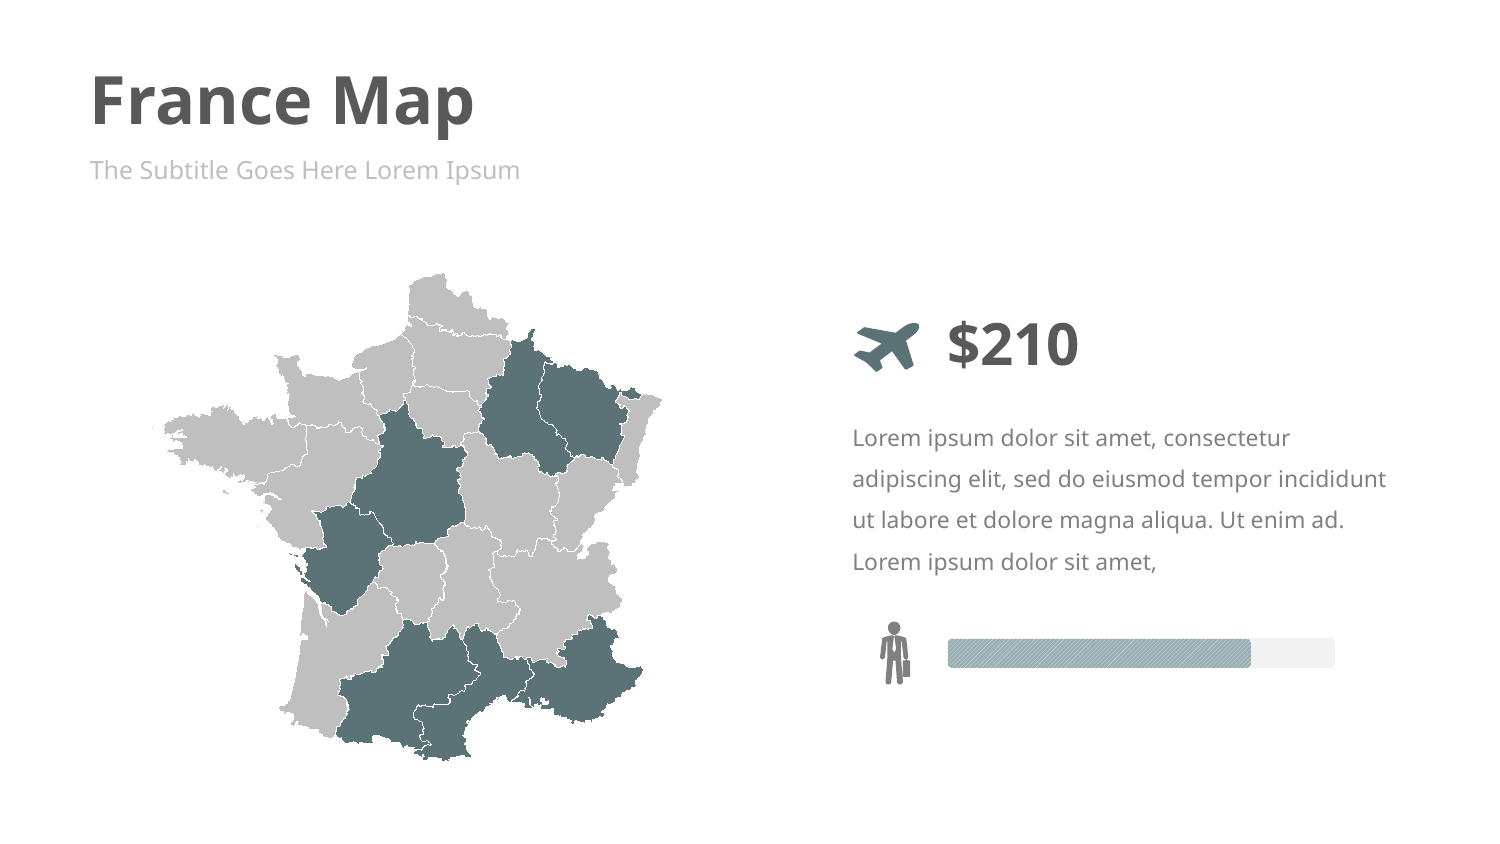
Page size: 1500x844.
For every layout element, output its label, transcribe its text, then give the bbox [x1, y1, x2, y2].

text_box Lorem ipsum dolor sit amet, consectetur adipiscing elit, sed do eiusmod tempor incididunt ut labore et dolore magna aliqua. Ut enim ad. Lorem ipsum dolor sit amet, [837, 402, 1405, 583]
text_box [945, 636, 1254, 671]
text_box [879, 621, 911, 685]
text_box $210 [932, 299, 1236, 385]
text_box [854, 323, 920, 372]
text_box The Subtitle Goes Here Lorem Ipsum [75, 146, 788, 192]
text_box [951, 635, 1338, 671]
text_box France Map [75, 50, 1013, 146]
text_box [149, 271, 663, 763]
